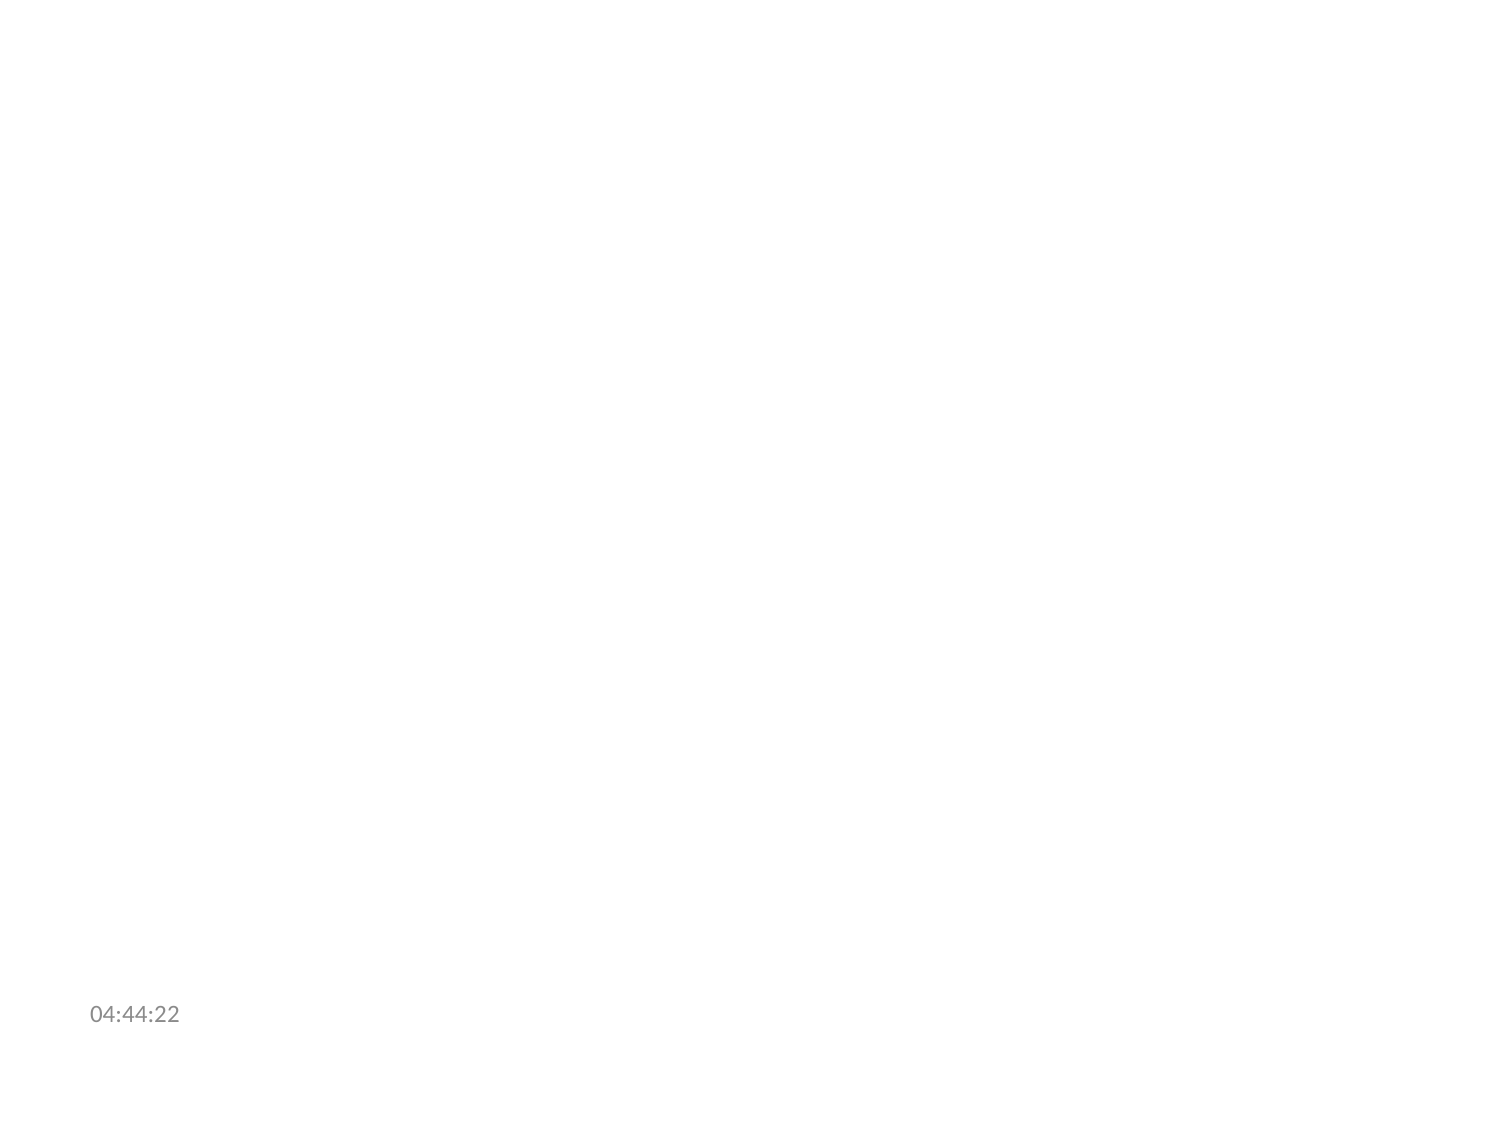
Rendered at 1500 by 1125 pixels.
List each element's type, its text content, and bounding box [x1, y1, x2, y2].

text_box 15:35:09 [75, 982, 425, 1043]
